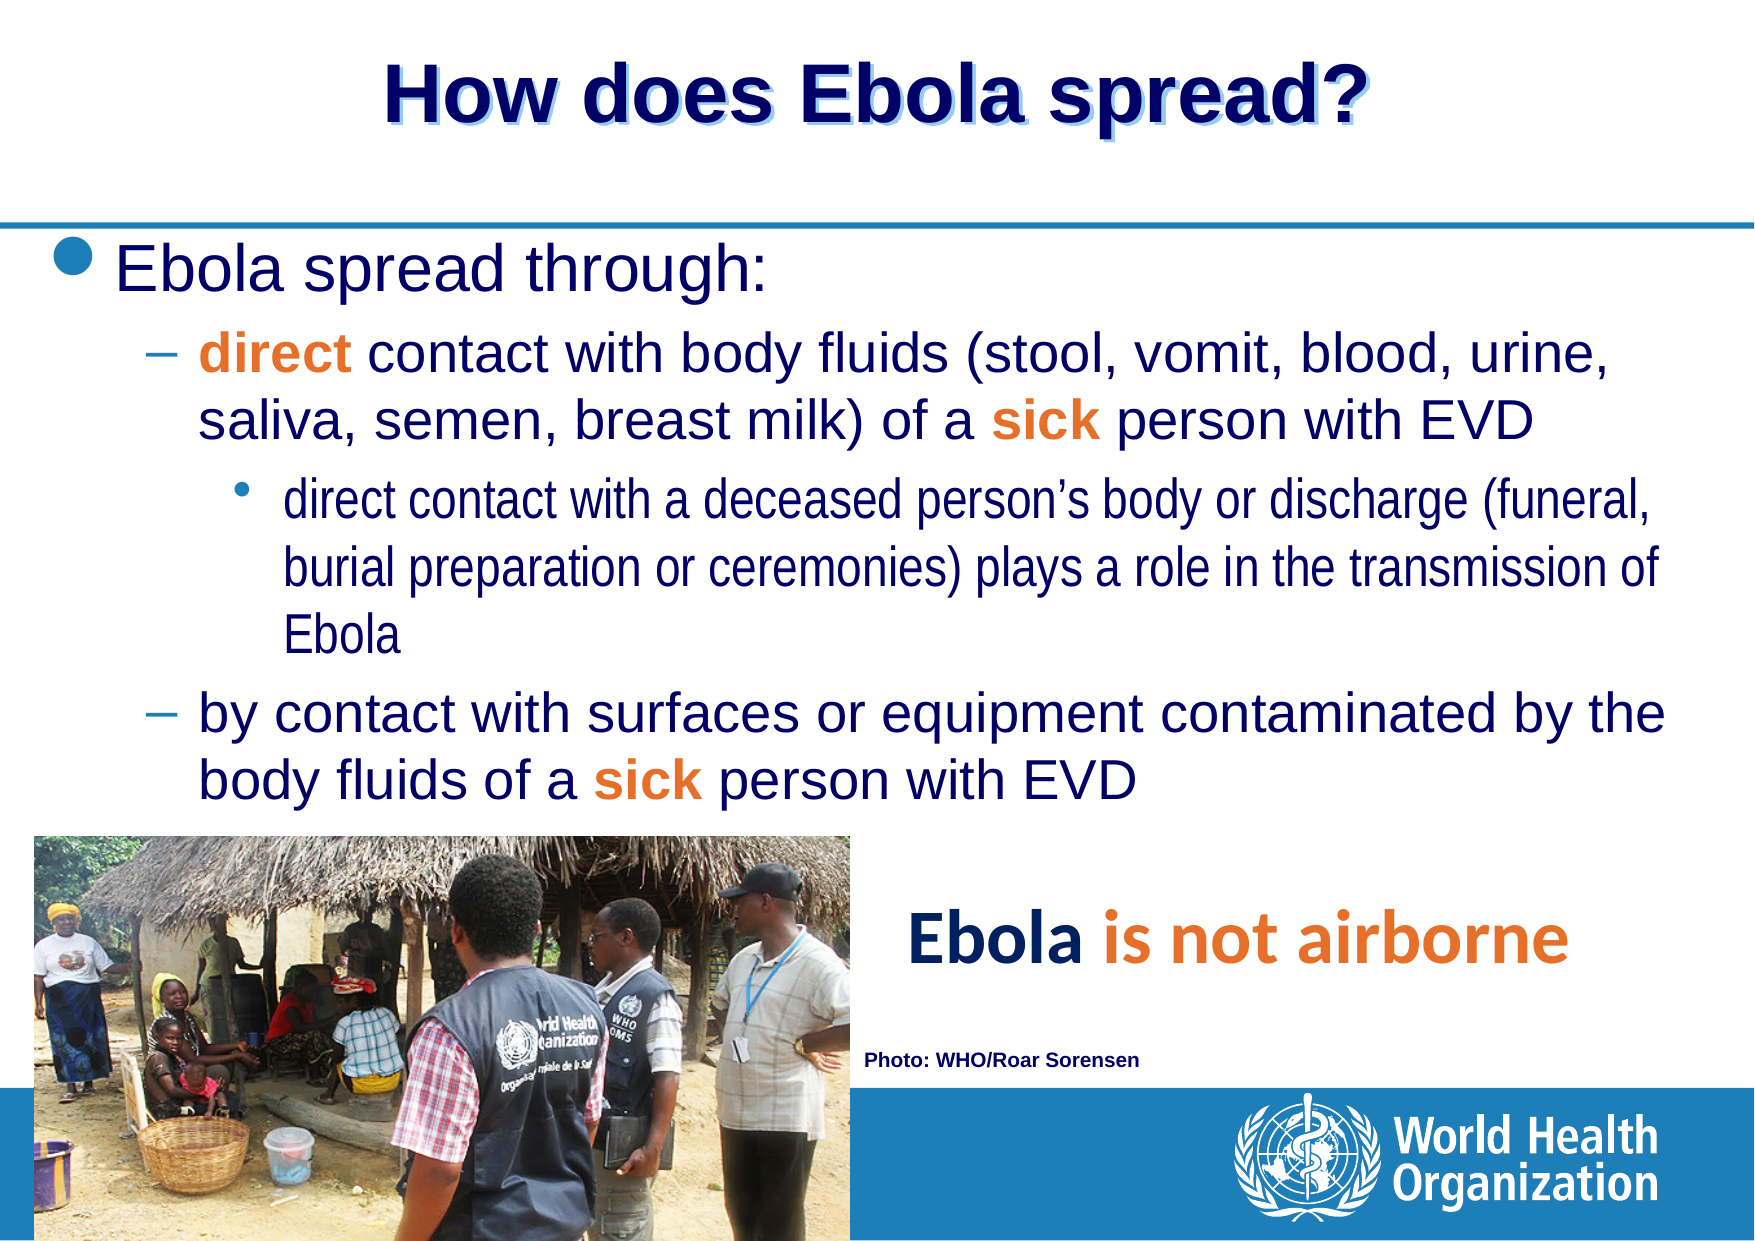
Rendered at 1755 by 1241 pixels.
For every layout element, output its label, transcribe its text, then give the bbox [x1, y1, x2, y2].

title How does Ebola spread? [0, 0, 1755, 178]
picture [34, 836, 850, 1241]
list Ebola spread through: direct contact with body fluids (stool, vomit, blood, urine, saliva, semen, breast milk) of a sick person with EVD direct contact with a deceased person’s body or discharge (funeral, burial preparation or ceremonies) plays a role in the transmission of Ebola by contact with surfaces or equipment contaminated by the body fluids of a sick person with EVD [48, 224, 1692, 954]
text_box Photo: WHO/Roar Sorensen [854, 1039, 1160, 1079]
text_box Ebola is not airborne [890, 877, 1692, 988]
